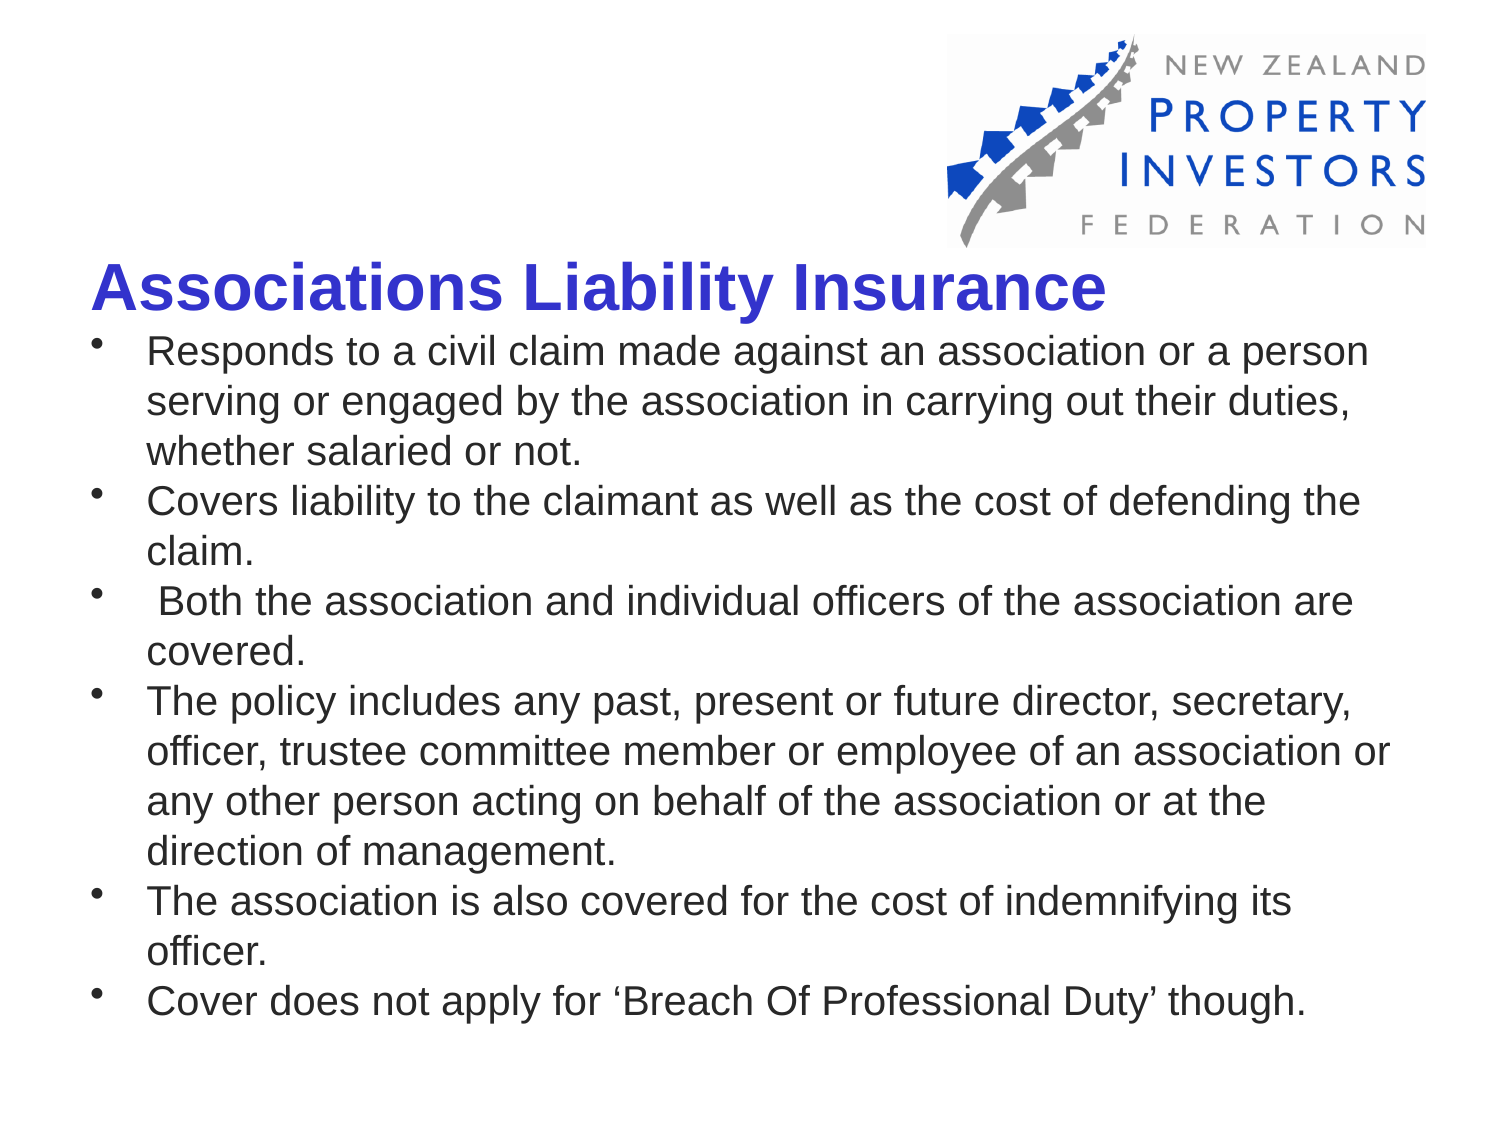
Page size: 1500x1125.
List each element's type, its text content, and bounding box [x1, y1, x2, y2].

picture [946, 34, 1426, 248]
list Associations Liability Insurance Responds to a civil claim made against an association or a person serving or engaged by the association in carrying out their duties, whether salaried or not. Covers liability to the claimant as well as the cost of defending the claim. Both the association and individual officers of the association are covered. The policy includes any past, present or future director, secretary, officer, trustee committee member or employee of an association or any other person acting on behalf of the association or at the direction of management. The association is also covered for the cost of indemnifying its officer. Cover does not apply for ‘Breach Of Professional Duty’ though. [74, 235, 1426, 1032]
